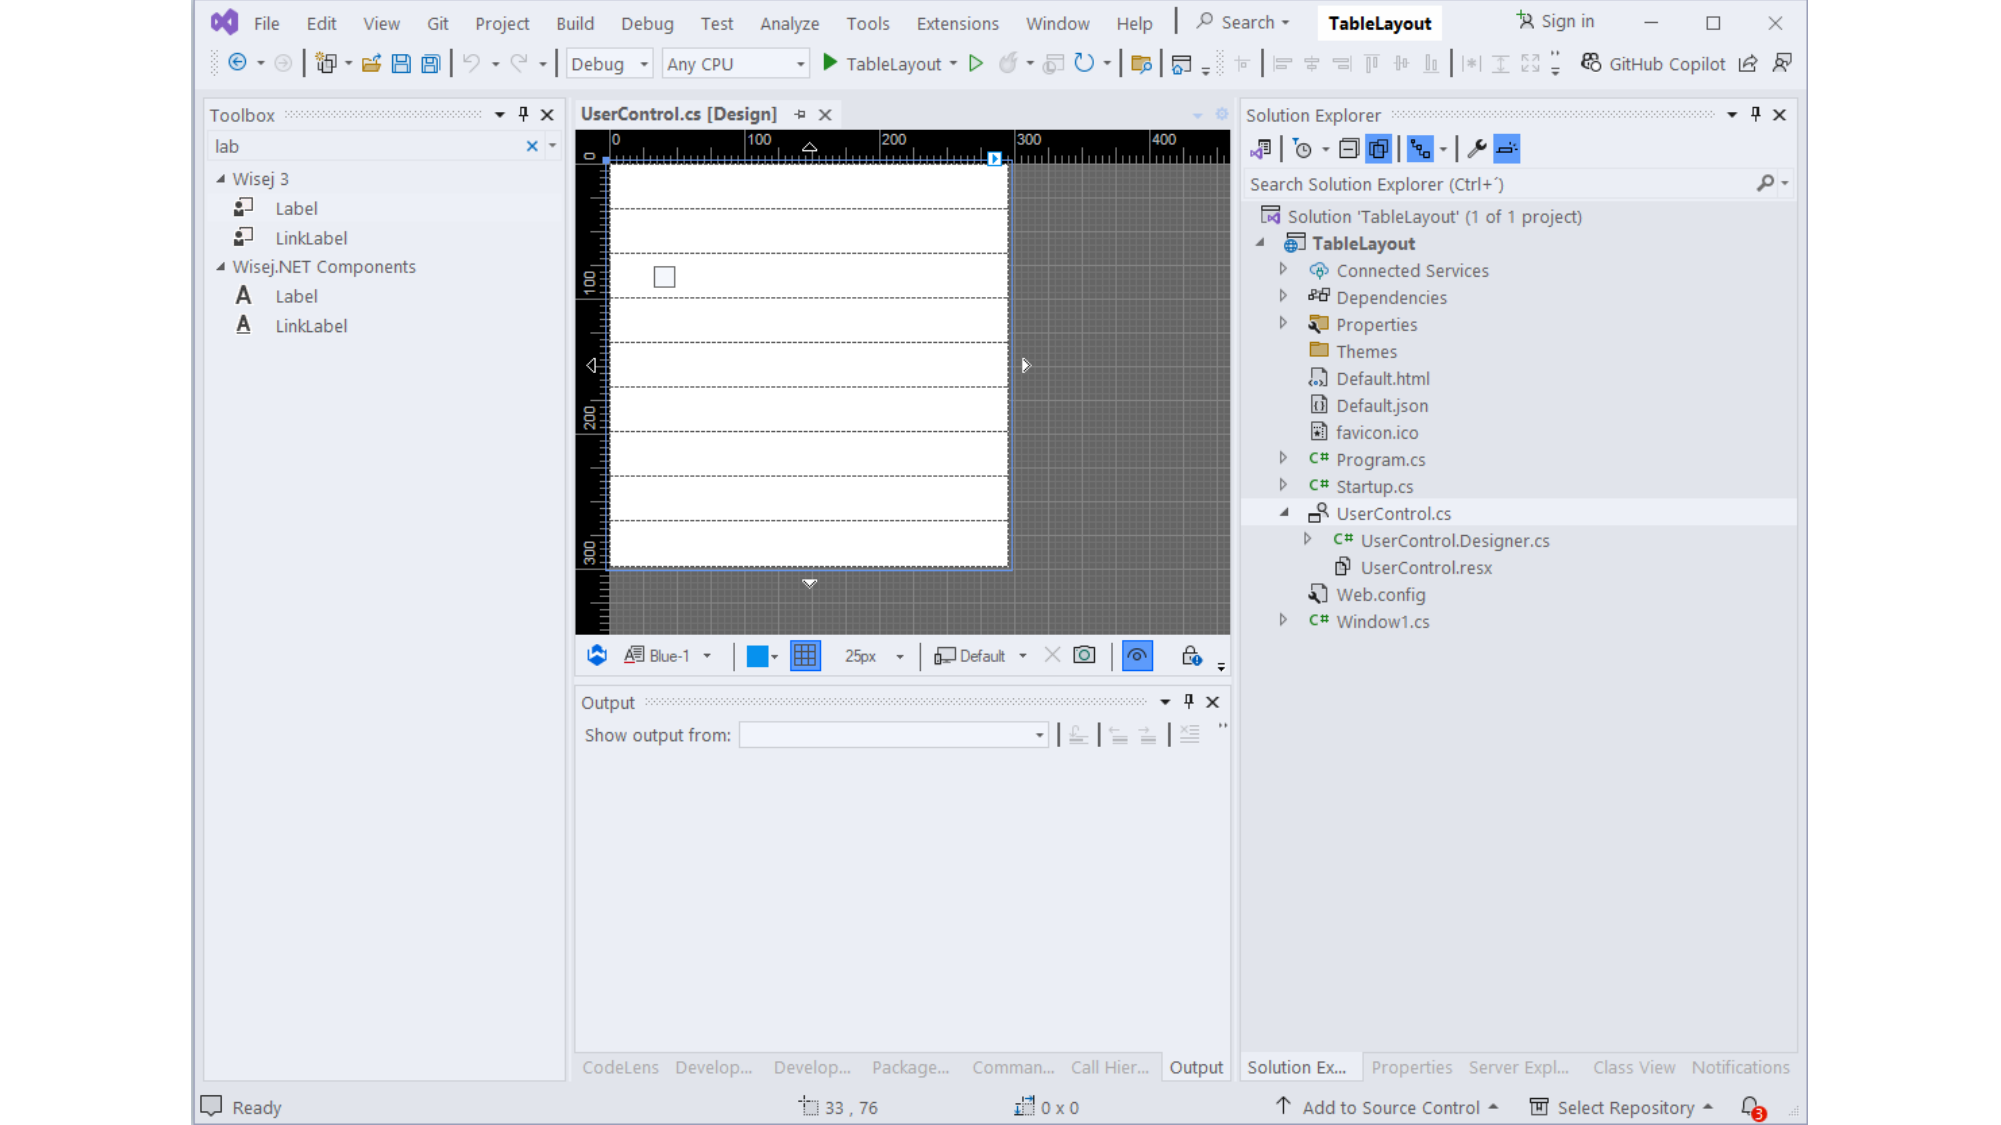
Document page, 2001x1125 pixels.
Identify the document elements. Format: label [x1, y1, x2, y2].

picture [191, 0, 1808, 1125]
